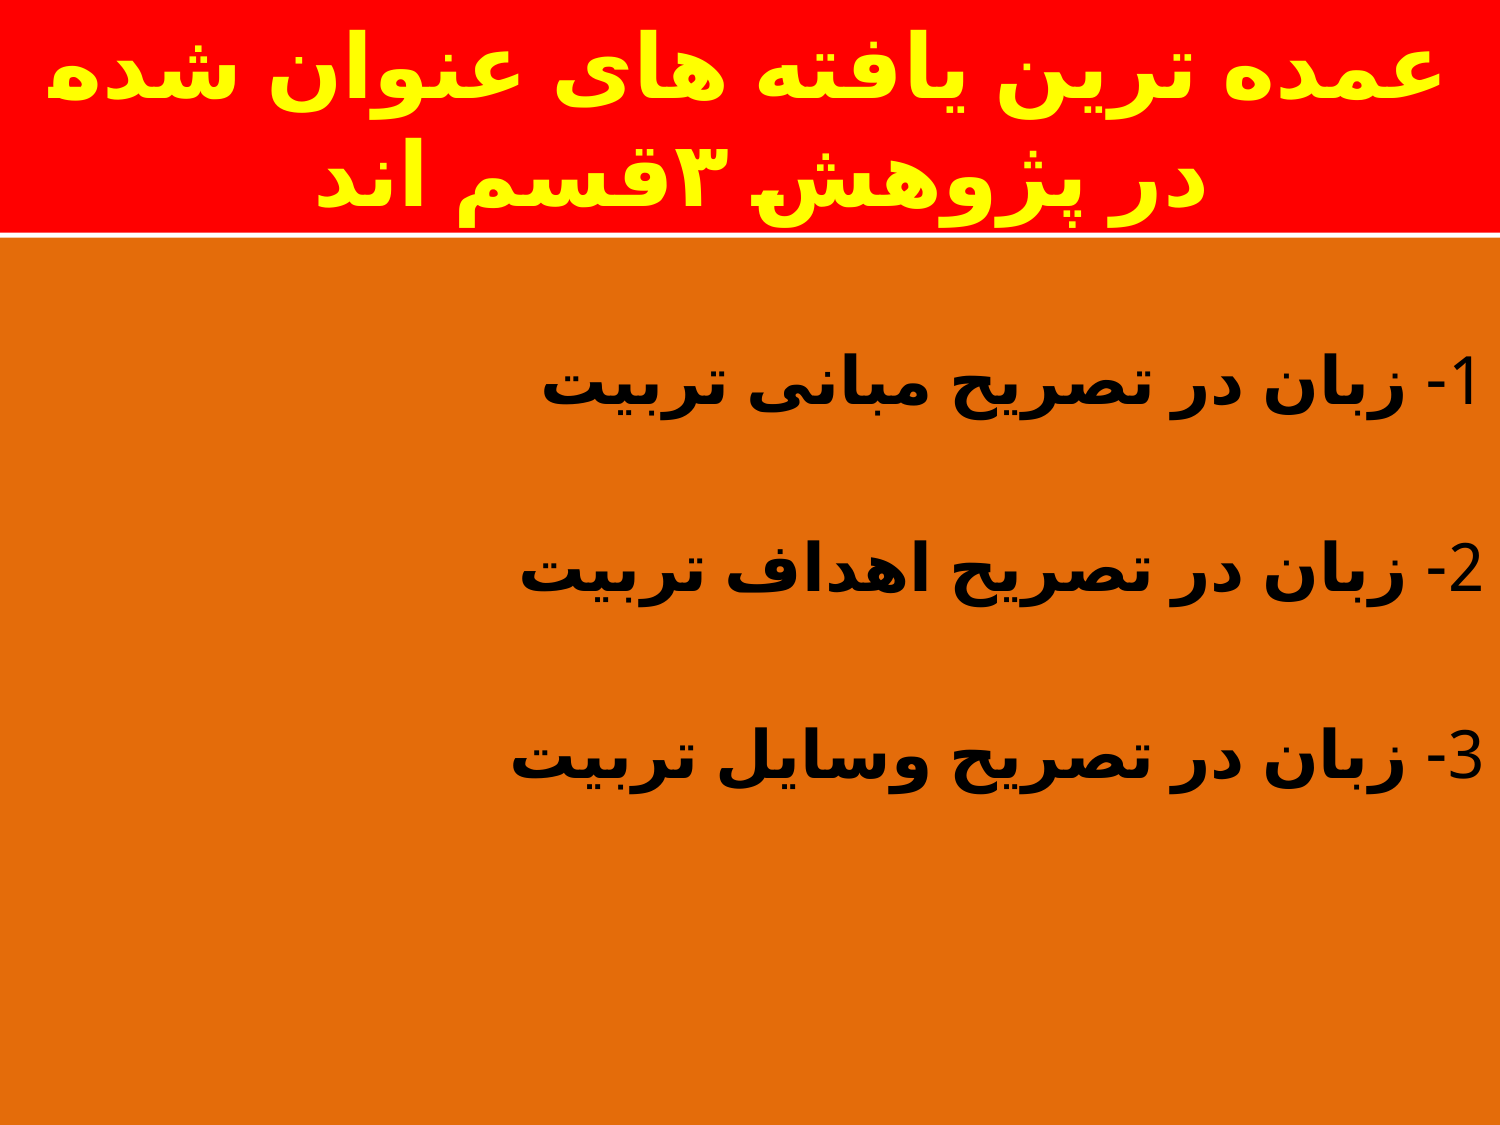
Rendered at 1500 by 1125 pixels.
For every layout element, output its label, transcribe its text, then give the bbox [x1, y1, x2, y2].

title عمده ترین یافته های عنوان شده در پژوهش ۳قسم اند [0, 0, 1500, 233]
list 1- زبان در تصریح مبانی تربیت 2- زبان در تصریح اهداف تربیت 3- زبان در تصریح وسایل تربیت [0, 237, 1500, 1125]
